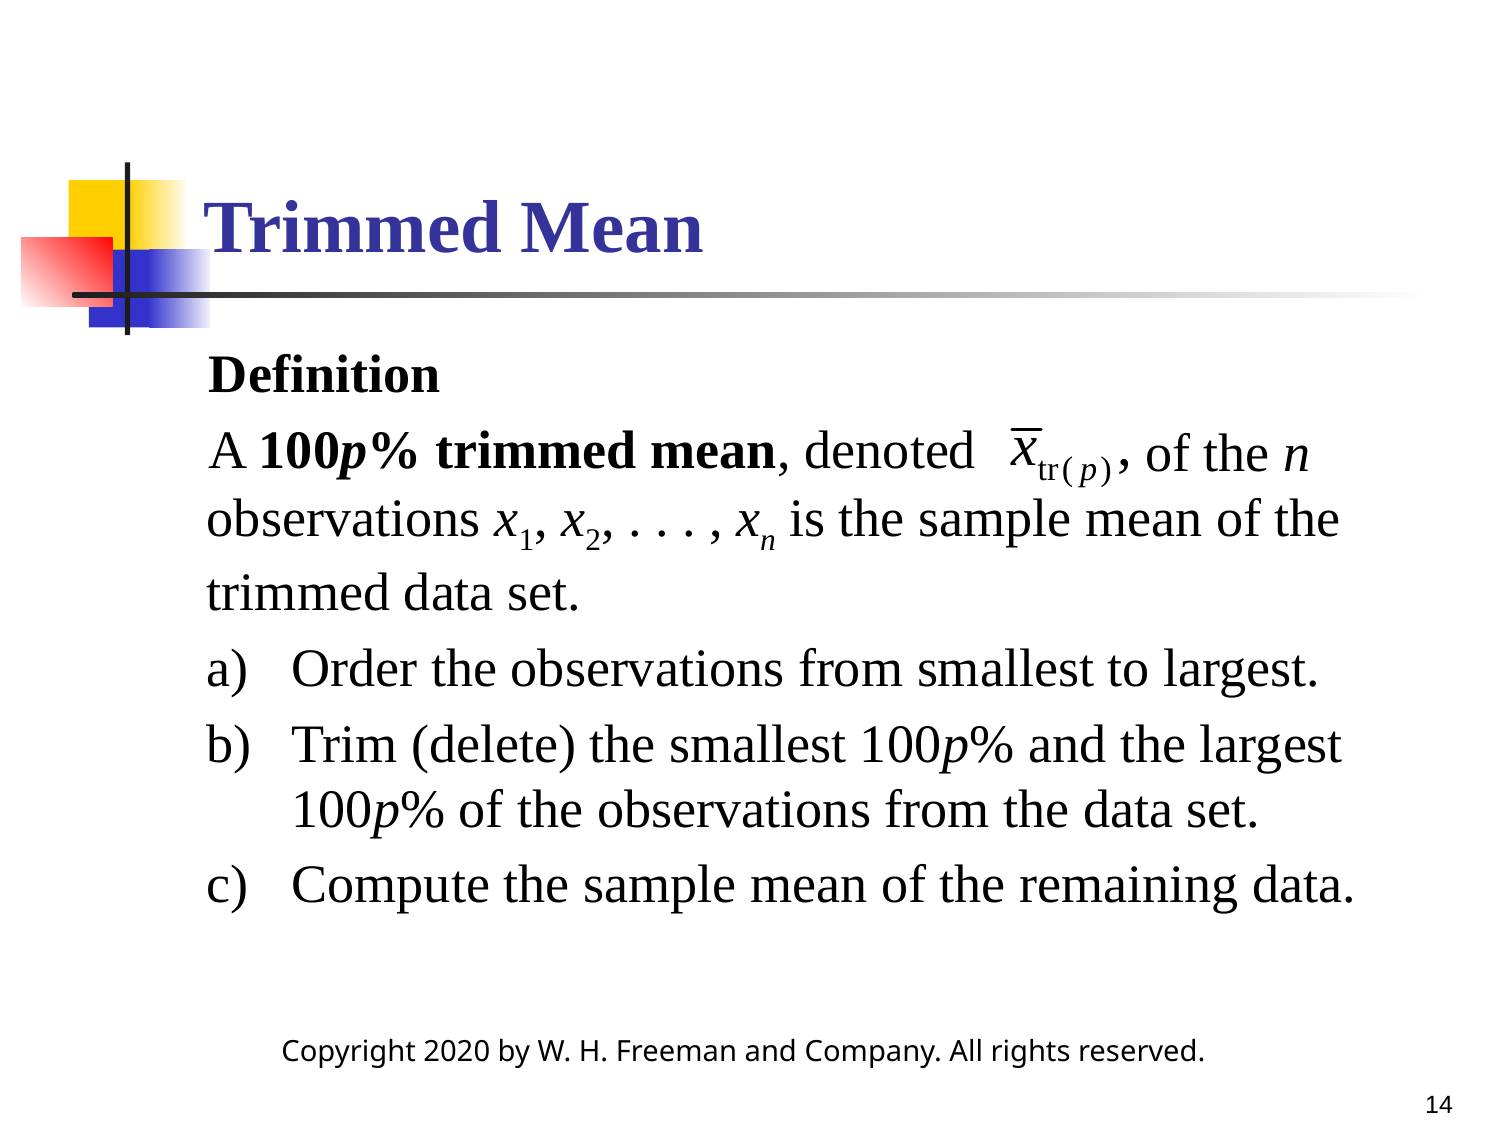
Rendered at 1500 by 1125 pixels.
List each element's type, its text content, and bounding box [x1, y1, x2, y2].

list Definition A 100p% trimmed mean, denoted [193, 331, 1469, 500]
list of the n observations x1, x2, . . . , xn is the sample mean of the trimmed data set. Order the observations from smallest to largest. Trim (delete) the smallest 100p% and the largest 100p% of the observations from the data set. Compute the sample mean of the remaining data. [191, 410, 1467, 938]
title Trimmed Mean [188, 35, 1468, 275]
picture [999, 406, 1143, 501]
